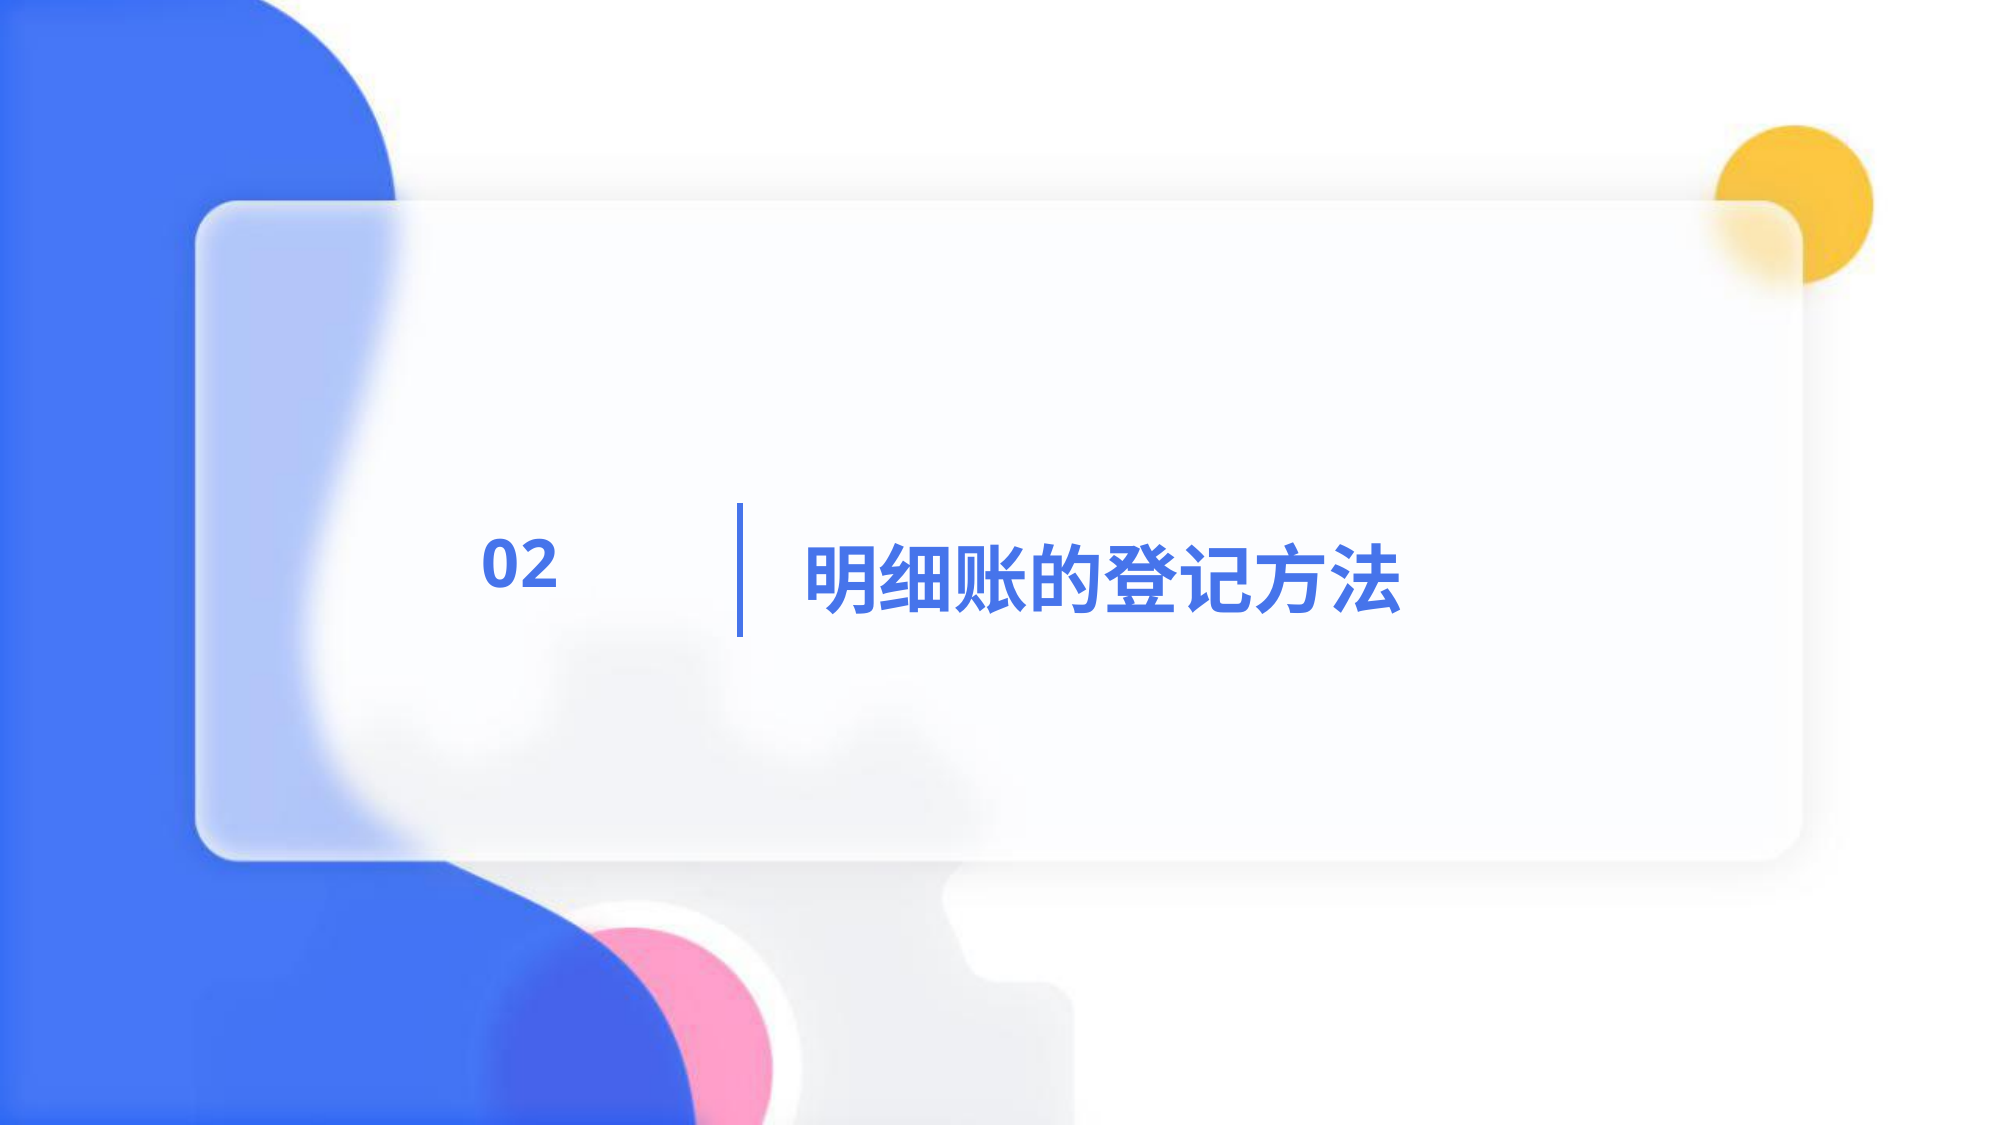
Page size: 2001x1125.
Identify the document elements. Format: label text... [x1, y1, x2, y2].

title 明细账的登记方法 [787, 491, 1760, 629]
text_box 02 [326, 377, 714, 744]
picture [0, 0, 2000, 1125]
